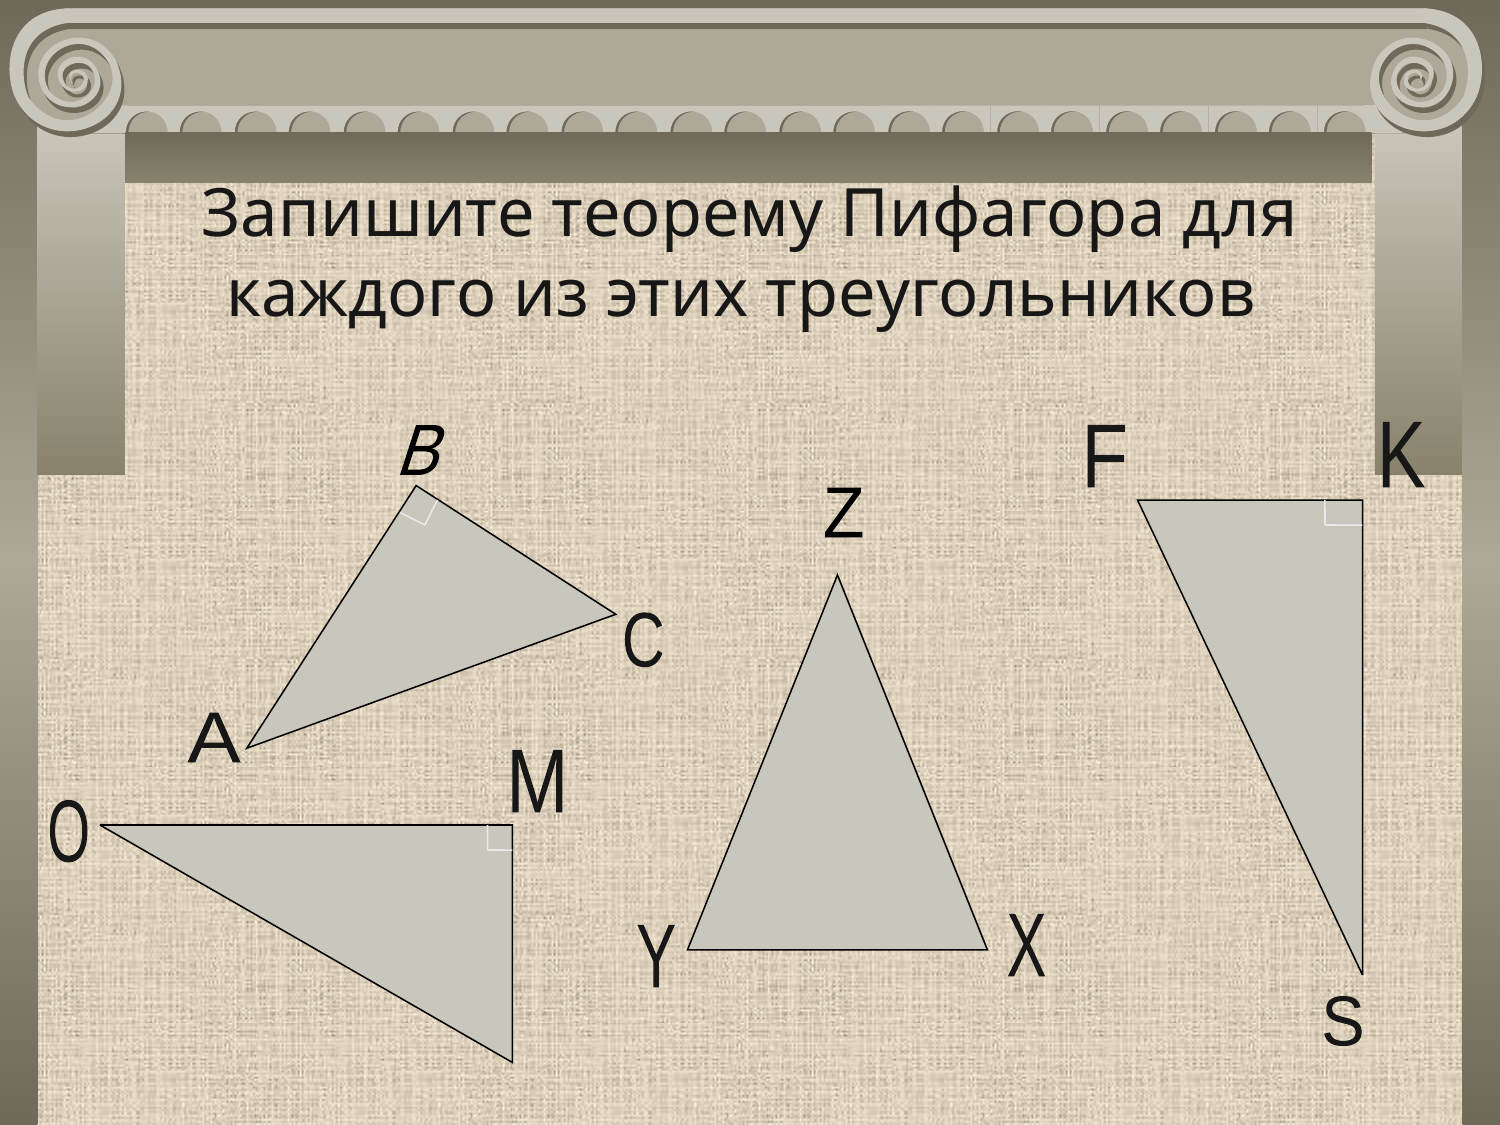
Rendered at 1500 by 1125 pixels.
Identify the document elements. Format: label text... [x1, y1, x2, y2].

picture [37, 126, 1463, 1125]
picture [1383, 475, 1389, 487]
text_box [99, 825, 513, 1063]
text_box [246, 485, 616, 749]
picture [125, 134, 1375, 245]
text_box [687, 574, 988, 950]
text_box [1137, 500, 1363, 976]
title Запишите теорему Пифагора для каждого из этих треугольников [112, 245, 1388, 364]
